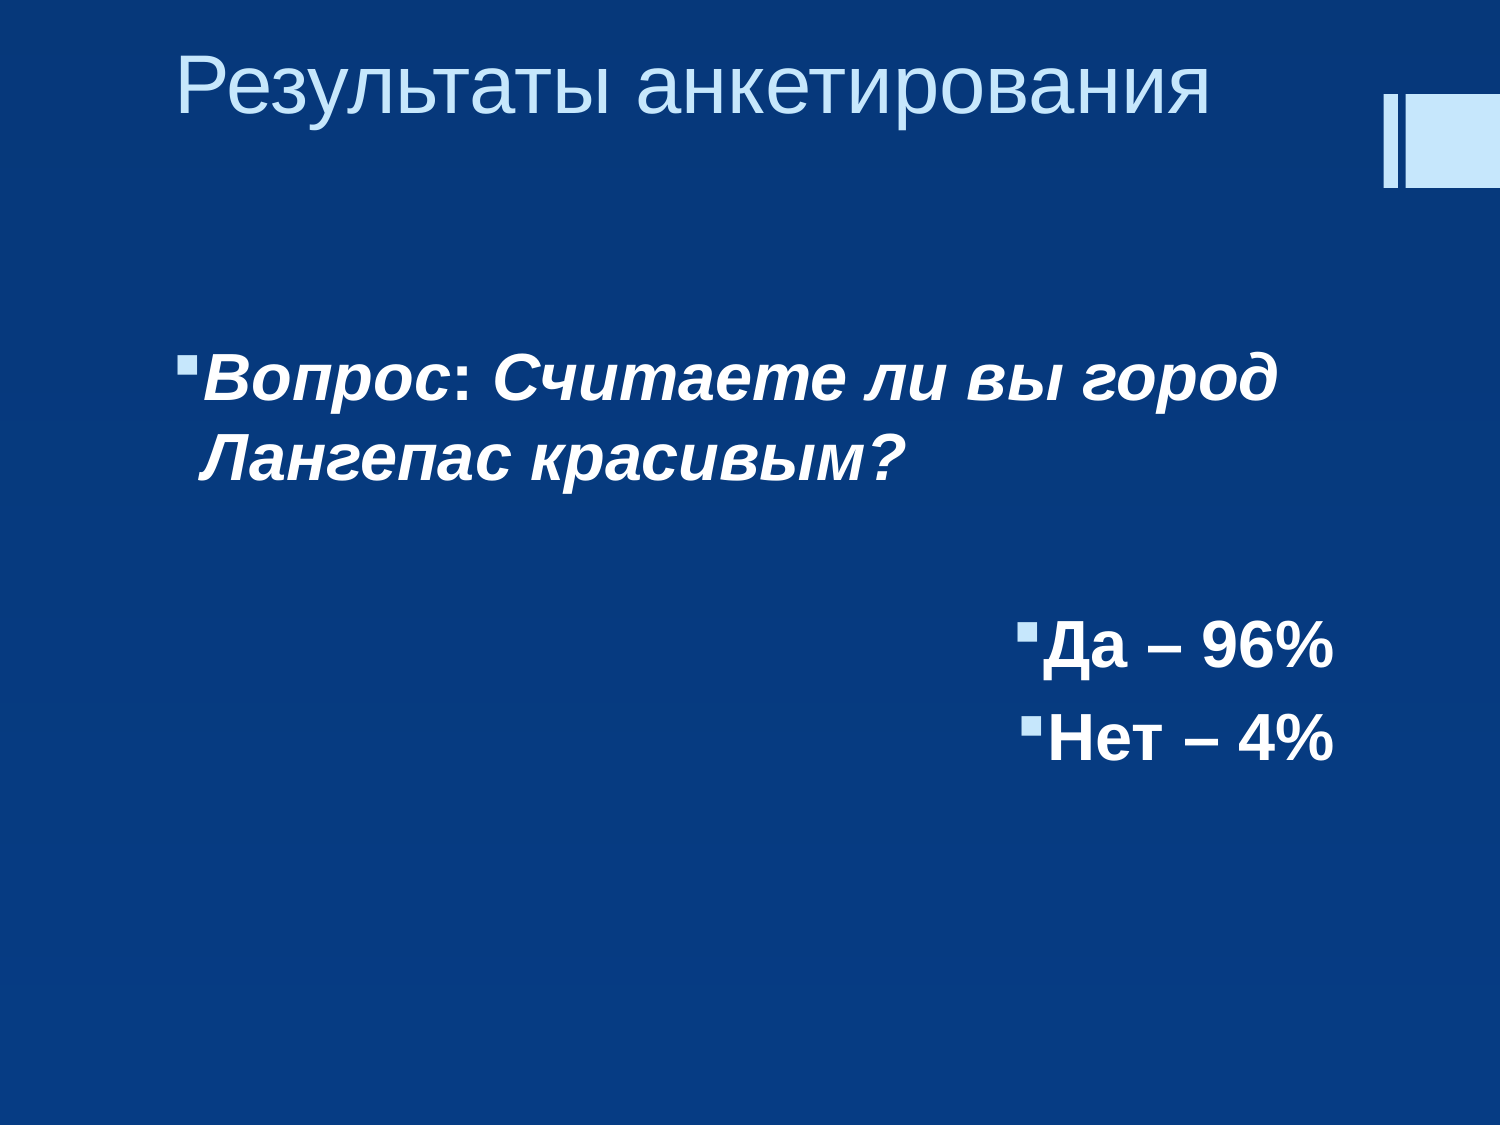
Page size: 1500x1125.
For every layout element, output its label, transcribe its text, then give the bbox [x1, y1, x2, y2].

list Вопрос: Считаете ли вы город Лангепас красивым? Да – 96% Нет – 4% [150, 326, 1350, 1035]
title Результаты анкетирования [159, 0, 1360, 138]
